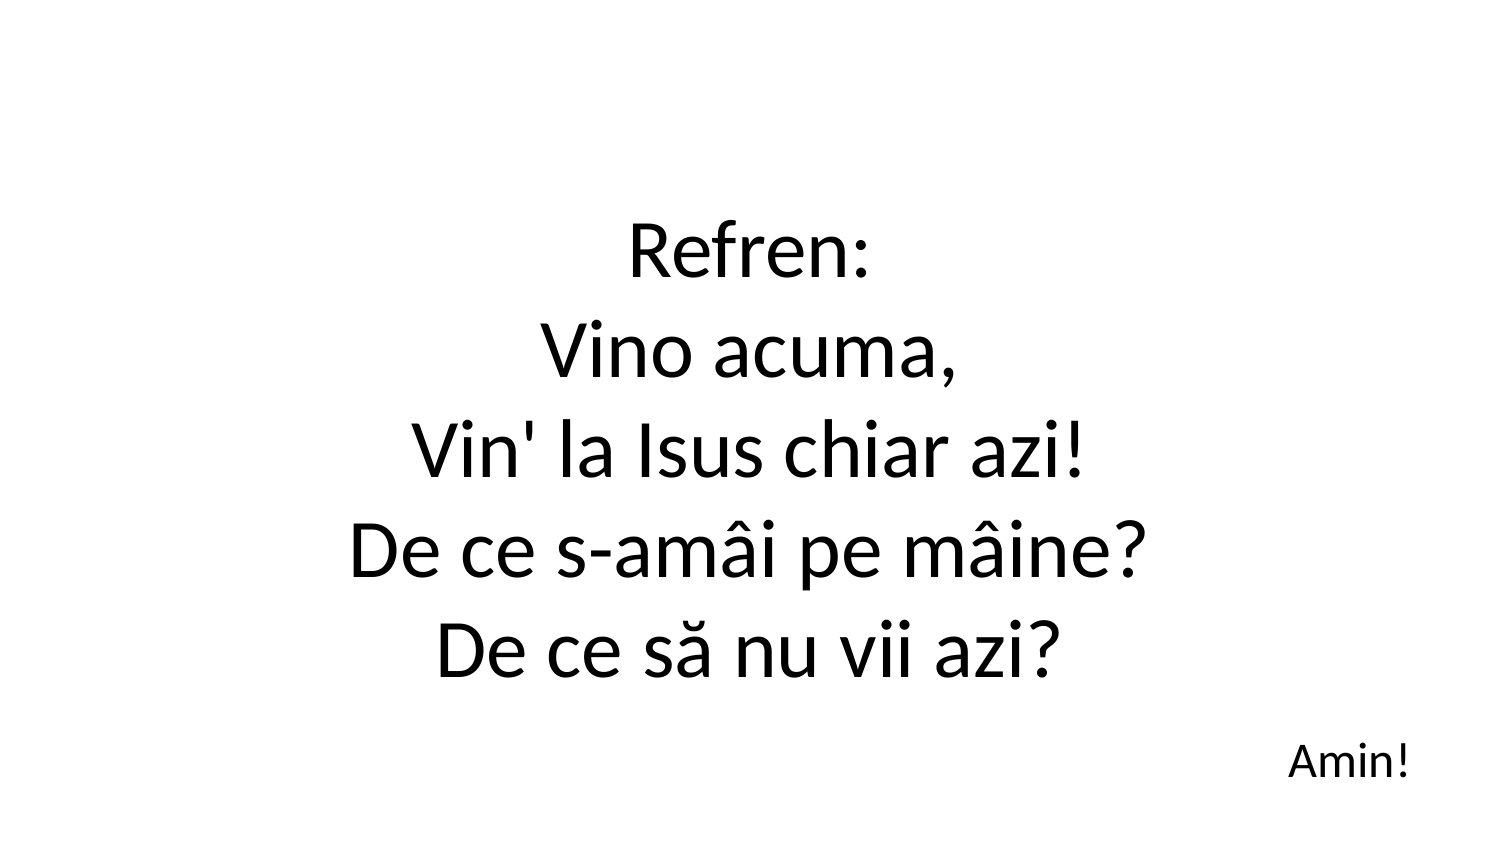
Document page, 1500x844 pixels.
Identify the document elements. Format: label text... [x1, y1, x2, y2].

text_box Refren: Vino acuma, Vin' la Isus chiar azi! De ce s-amâi pe mâine? De ce să nu vii azi? [333, 142, 1167, 702]
text_box Amin! [1273, 674, 1427, 795]
